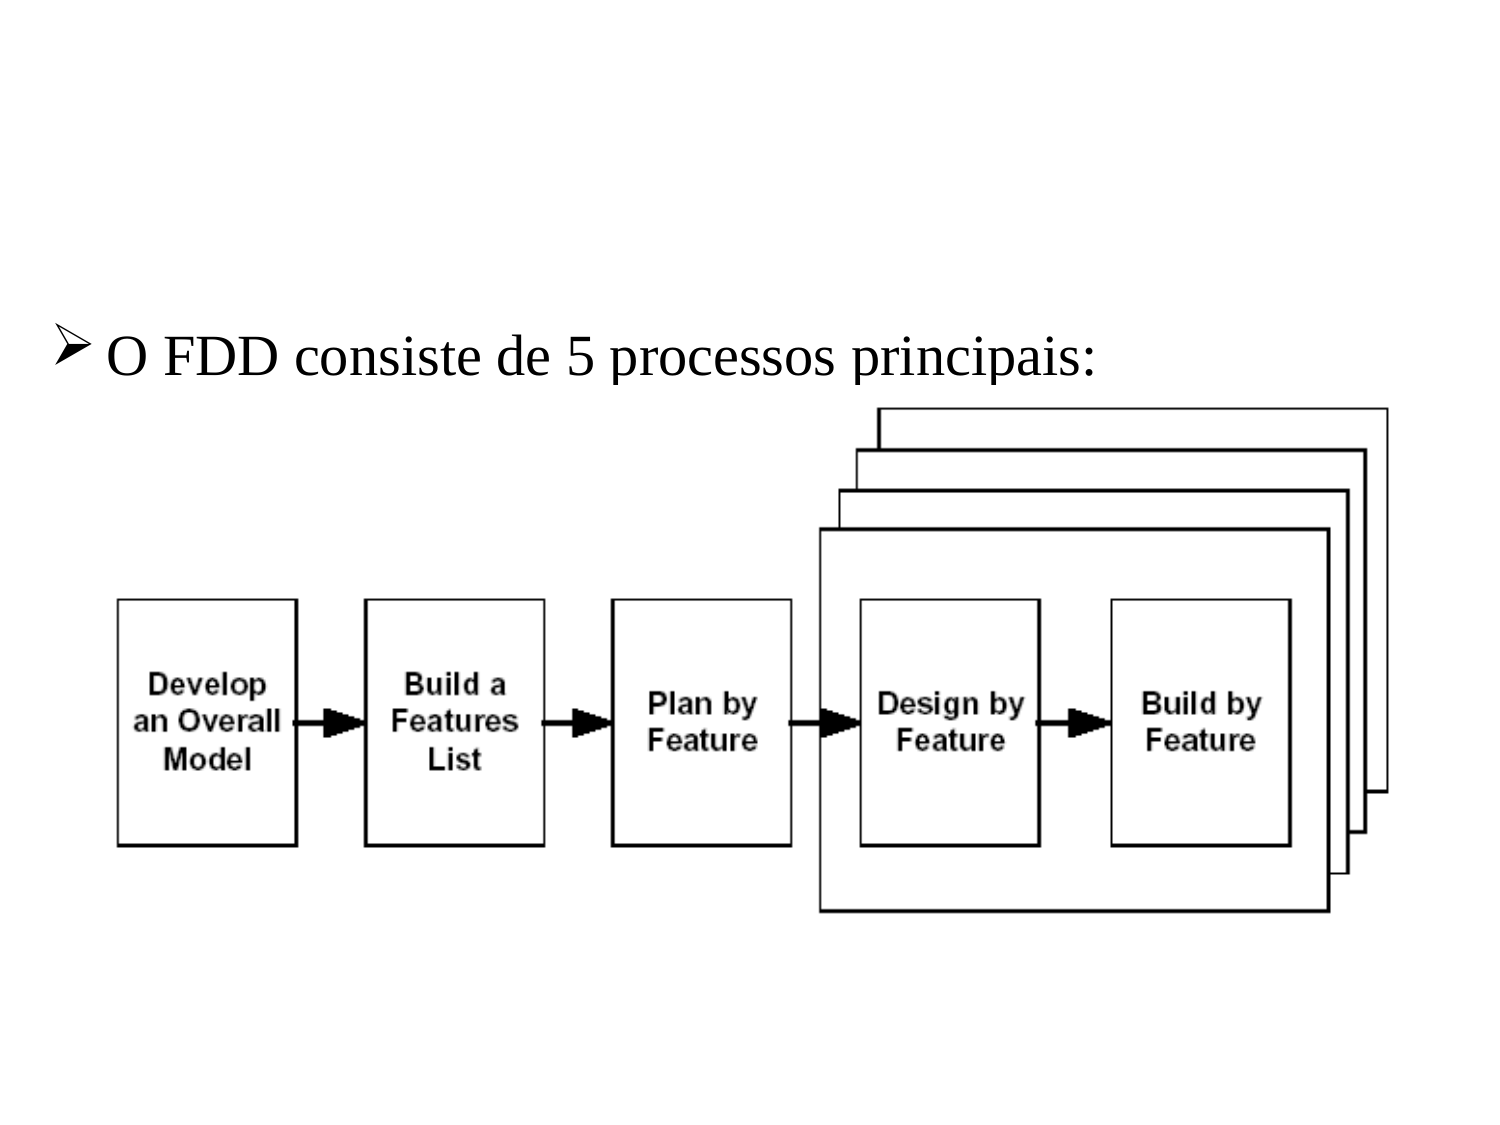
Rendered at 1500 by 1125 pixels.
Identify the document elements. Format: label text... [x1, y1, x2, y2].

text_box O FDD consiste de 5 processos principais: [35, 309, 1424, 994]
picture [99, 385, 1412, 928]
